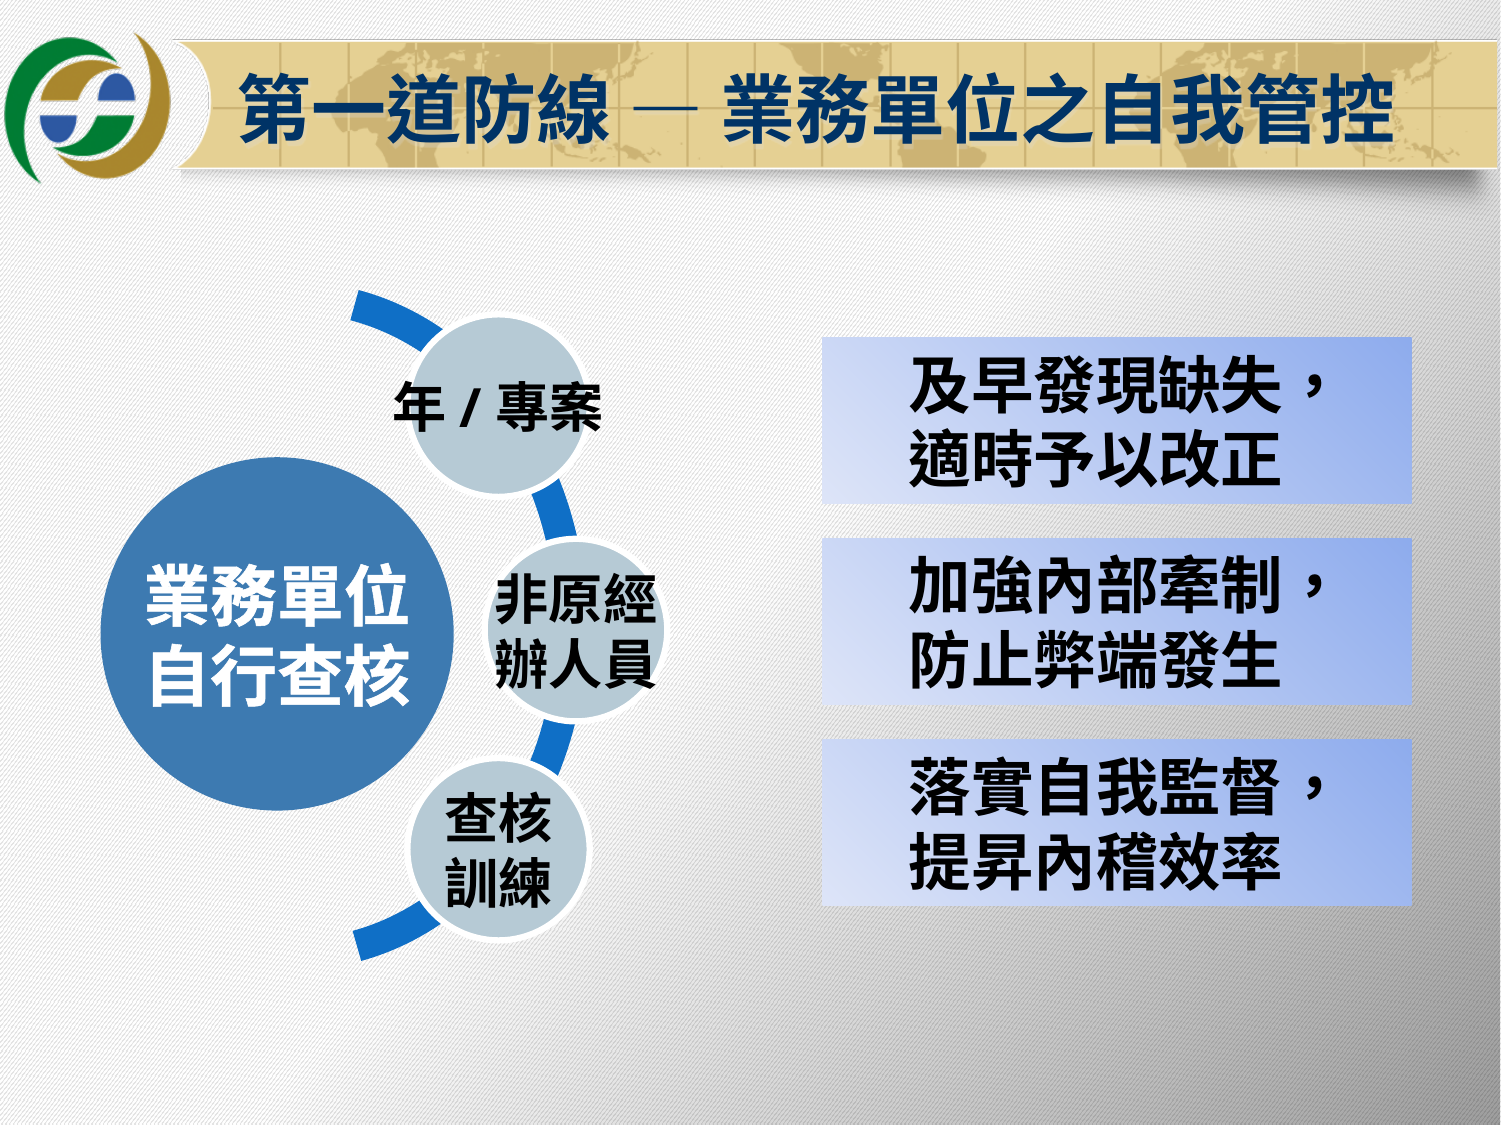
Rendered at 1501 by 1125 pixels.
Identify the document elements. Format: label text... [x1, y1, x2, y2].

text_box [294, 304, 563, 947]
text_box 及早發現缺失， 適時予以改正 [821, 337, 1413, 504]
text_box 落實自我監督， 提昇內稽效率 [821, 739, 1413, 906]
text_box 加強內部牽制， 防止弊端發生 [821, 537, 1413, 705]
text_box 非原經 辦人員 [483, 537, 669, 723]
text_box 年/專案 [406, 313, 591, 498]
text_box 業務單位 自行查核 [99, 456, 329, 812]
text_box 查核 訓練 [406, 757, 591, 942]
title 第一道防線 — 業務單位之自我管控 [221, 46, 1476, 180]
picture [2, 27, 1501, 223]
